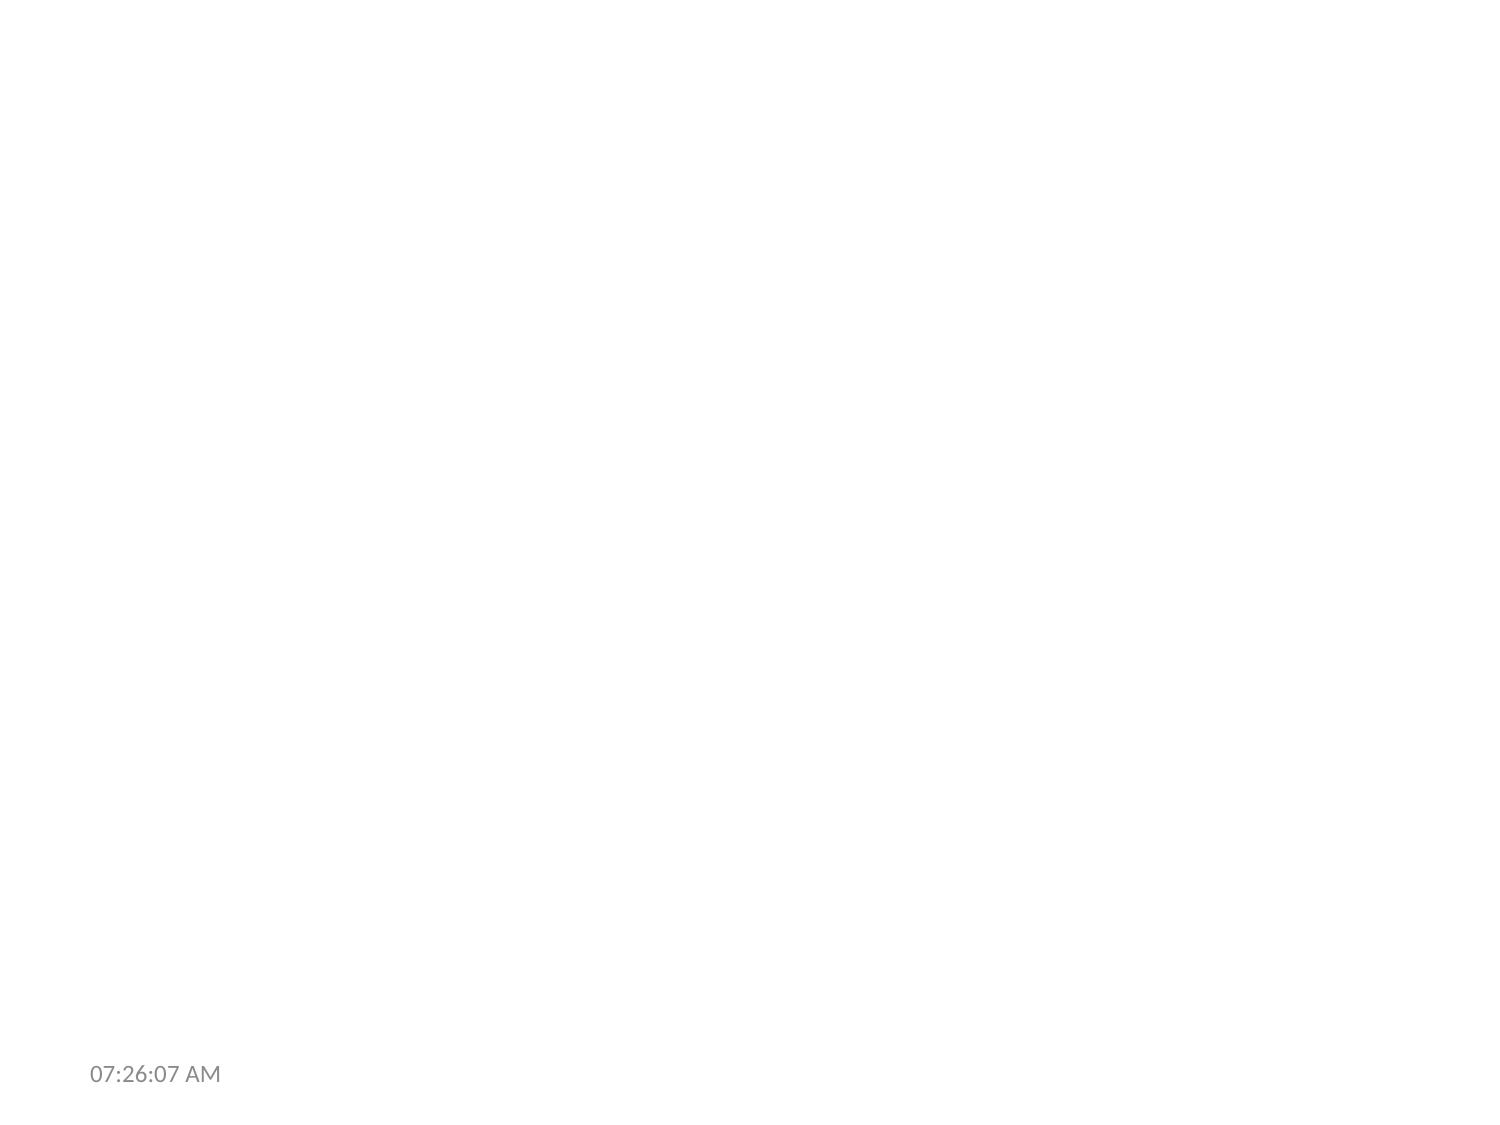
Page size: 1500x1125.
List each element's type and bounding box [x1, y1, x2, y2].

slide_number [75, 1042, 425, 1103]
